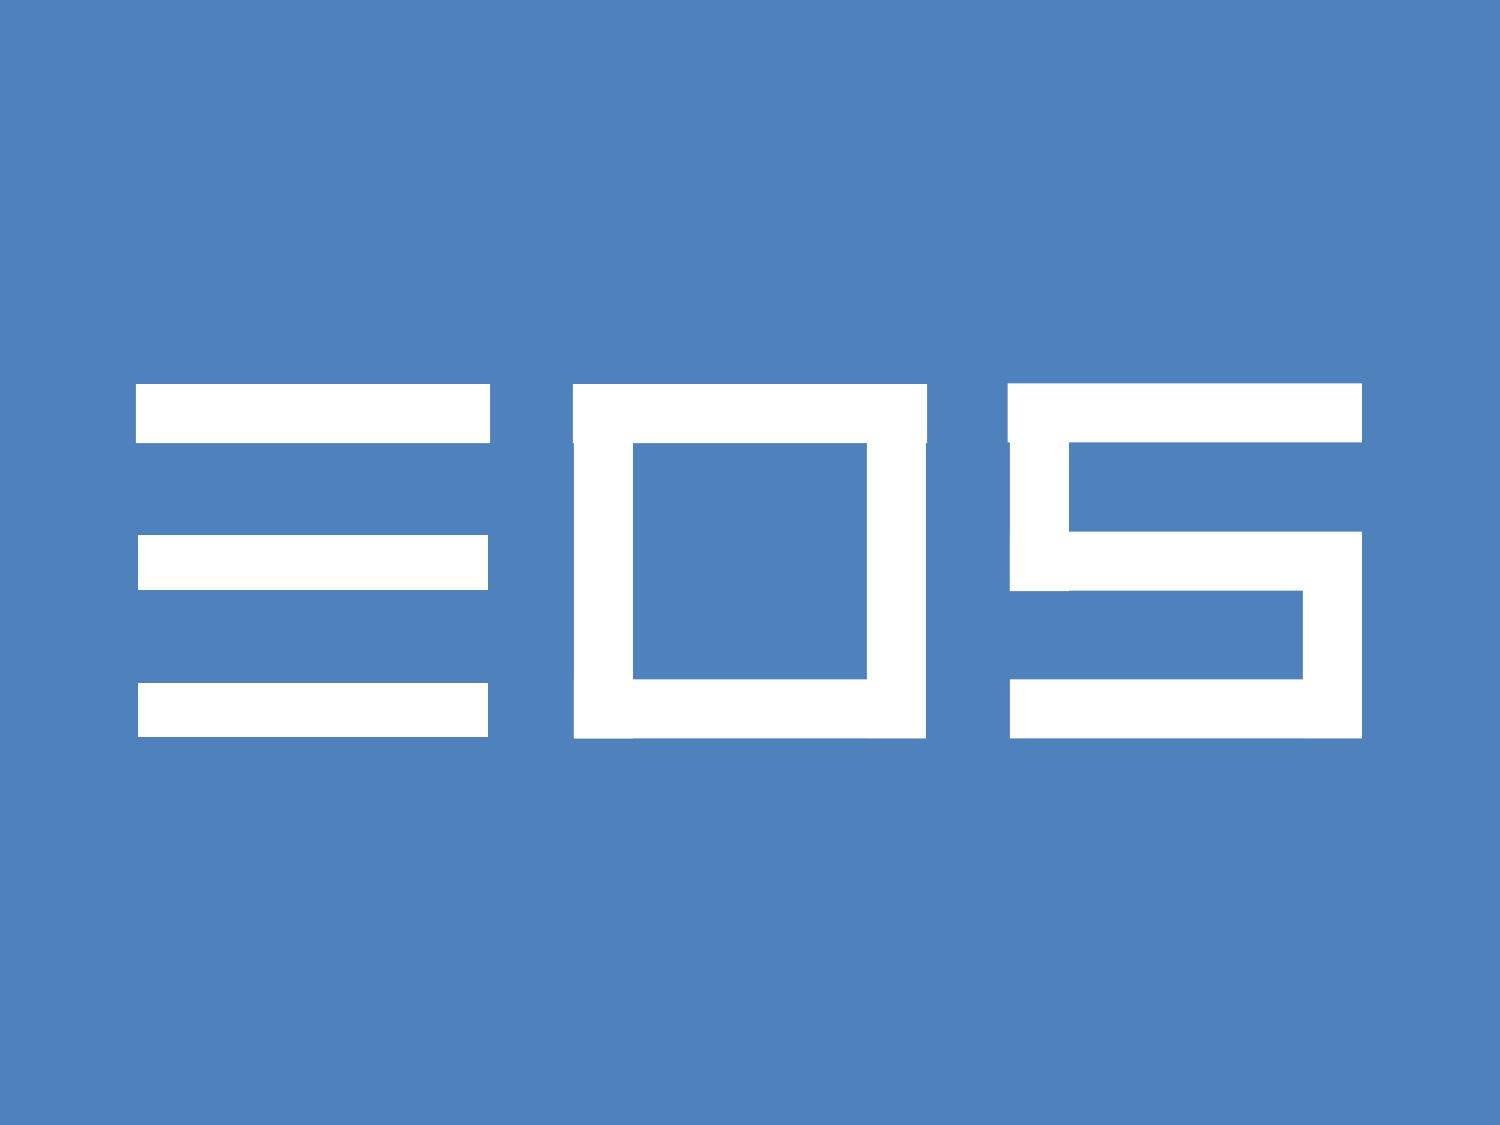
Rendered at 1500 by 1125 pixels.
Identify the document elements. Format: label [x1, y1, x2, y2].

text_box [1008, 392, 1071, 593]
text_box [1301, 593, 1364, 740]
text_box [865, 445, 928, 740]
text_box [572, 677, 865, 740]
text_box [134, 678, 492, 742]
text_box [1008, 677, 1301, 740]
text_box [1006, 381, 1364, 444]
text_box [134, 531, 492, 594]
text_box [572, 445, 635, 677]
text_box [134, 382, 492, 445]
text_box [1071, 530, 1364, 593]
text_box [571, 382, 929, 445]
